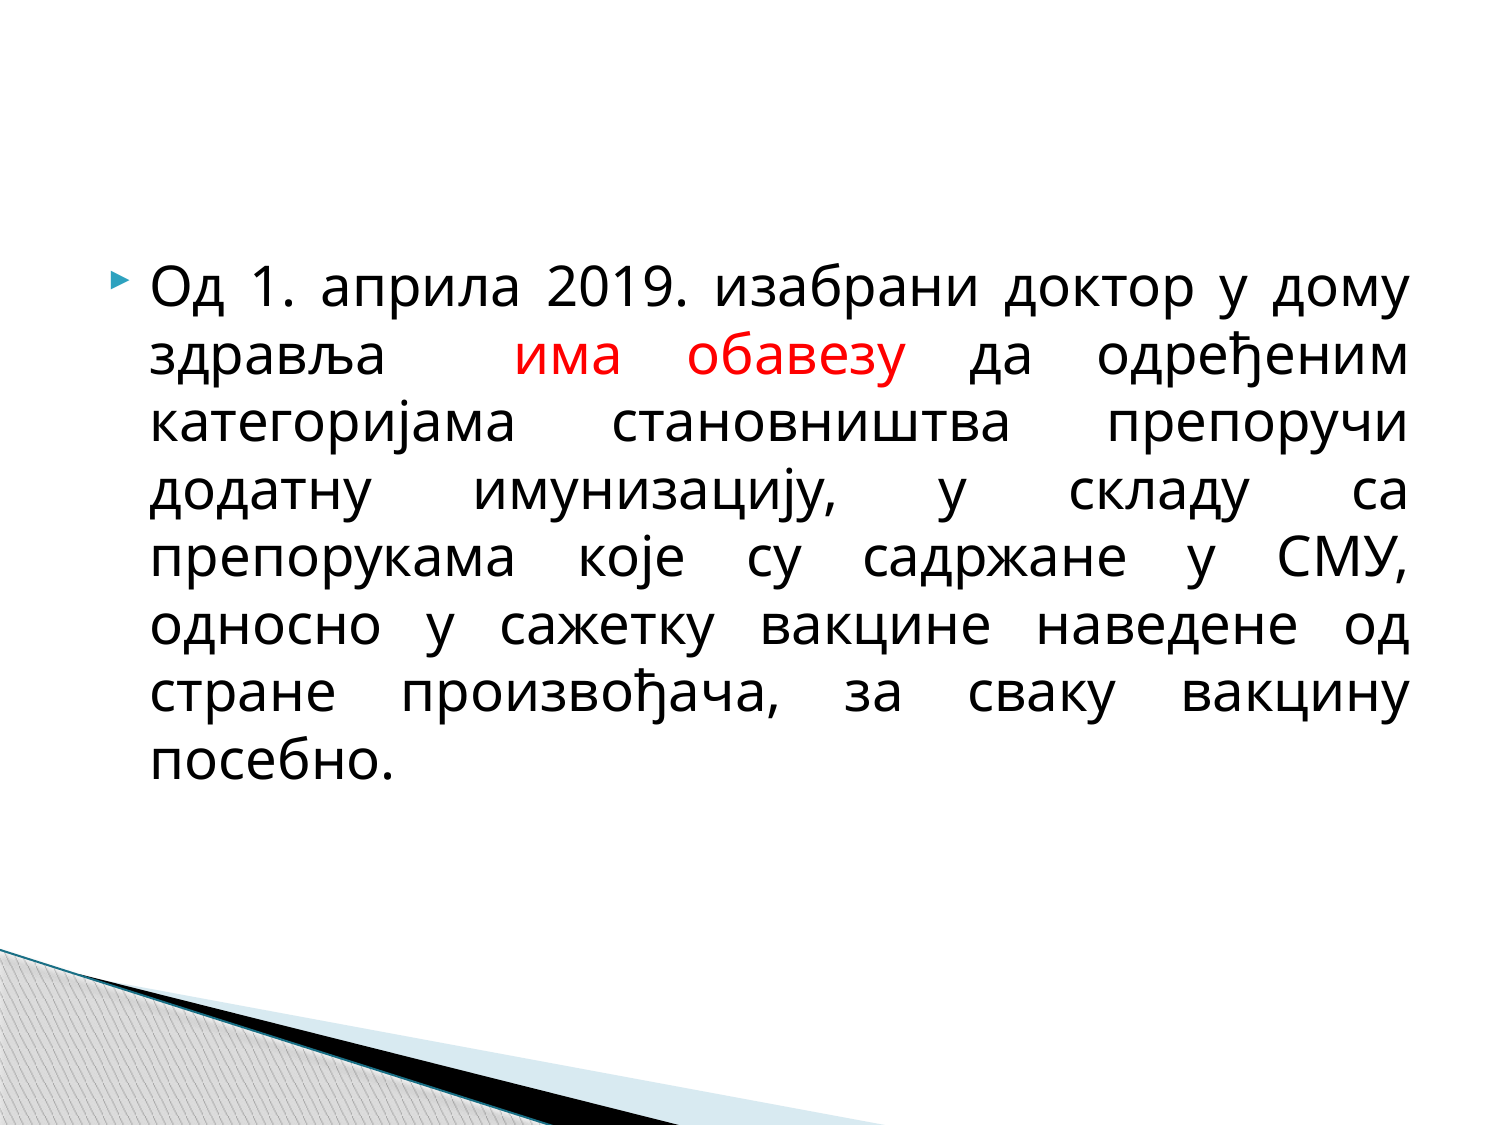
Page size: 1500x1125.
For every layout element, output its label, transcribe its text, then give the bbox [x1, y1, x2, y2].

list Од 1. априла 2019. изабрани доктор у дому здравља има обавезу да одређеним категоријама становништва препоручи додатну имунизацију, у складу са препорукама које су садржане у СМУ, односно у сажетку вакцине наведене од стране произвођача, за сваку вакцину посебно. [75, 243, 1425, 986]
